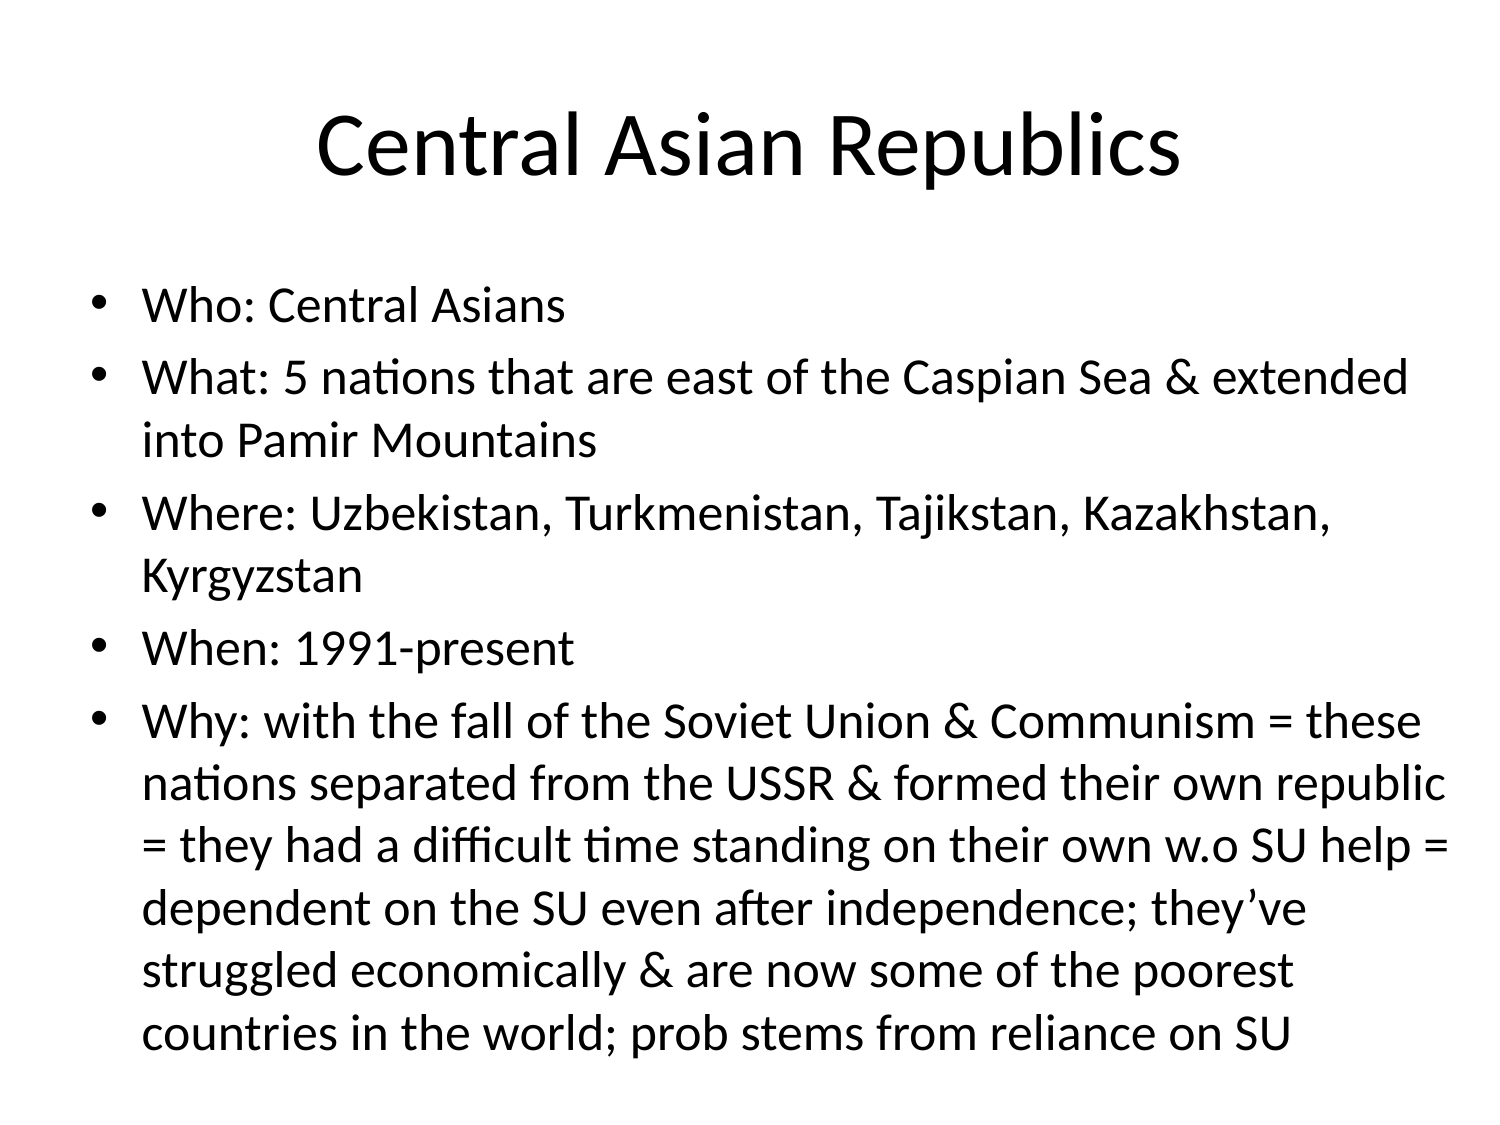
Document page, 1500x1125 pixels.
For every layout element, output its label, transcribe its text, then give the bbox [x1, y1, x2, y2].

list Who: Central Asians What: 5 nations that are east of the Caspian Sea & extended into Pamir Mountains Where: Uzbekistan, Turkmenistan, Tajikstan, Kazakhstan, Kyrgyzstan When: 1991-present Why: with the fall of the Soviet Union & Communism = these nations separated from the USSR & formed their own republic = they had a difficult time standing on their own w.o SU help = dependent on the SU even after independence; they’ve struggled economically & are now some of the poorest countries in the world; prob stems from reliance on SU [75, 262, 1475, 1125]
title Central Asian Republics [75, 45, 1425, 233]
